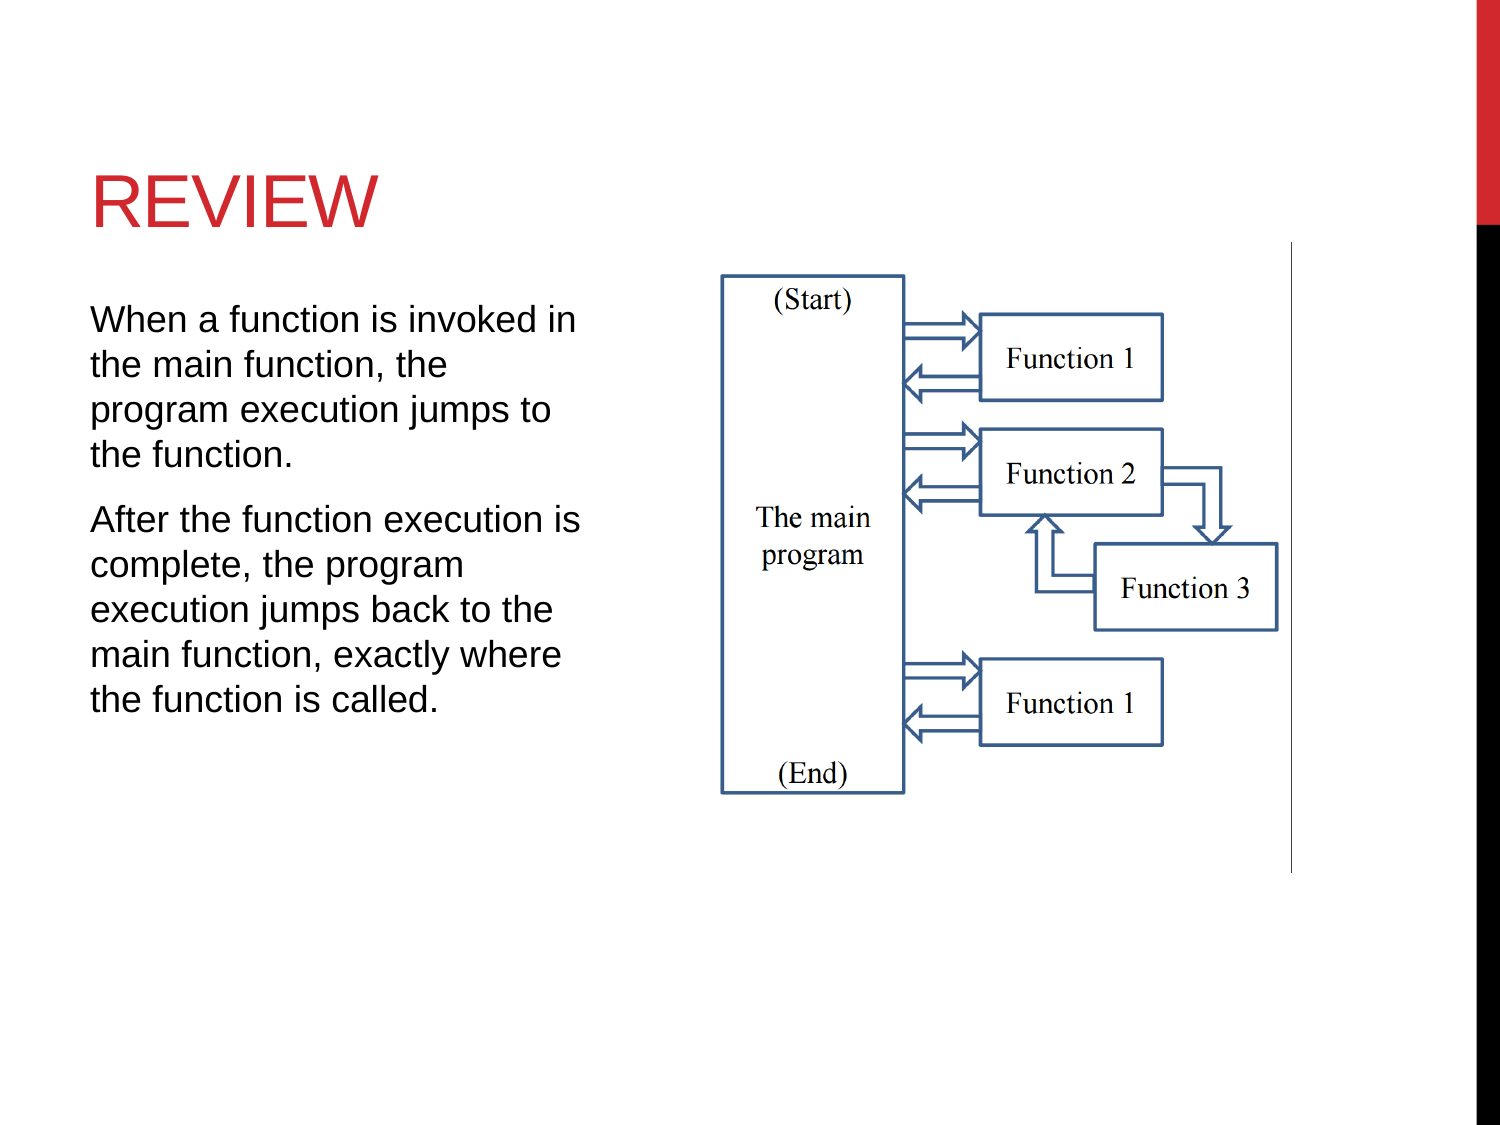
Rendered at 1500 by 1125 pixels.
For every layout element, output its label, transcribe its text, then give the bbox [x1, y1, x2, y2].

title Review [75, 25, 1025, 250]
picture [689, 241, 1293, 873]
list When a function is invoked in the main function, the program execution jumps to the function. After the function execution is complete, the program execution jumps back to the main function, exactly where the function is called. [75, 287, 612, 1005]
